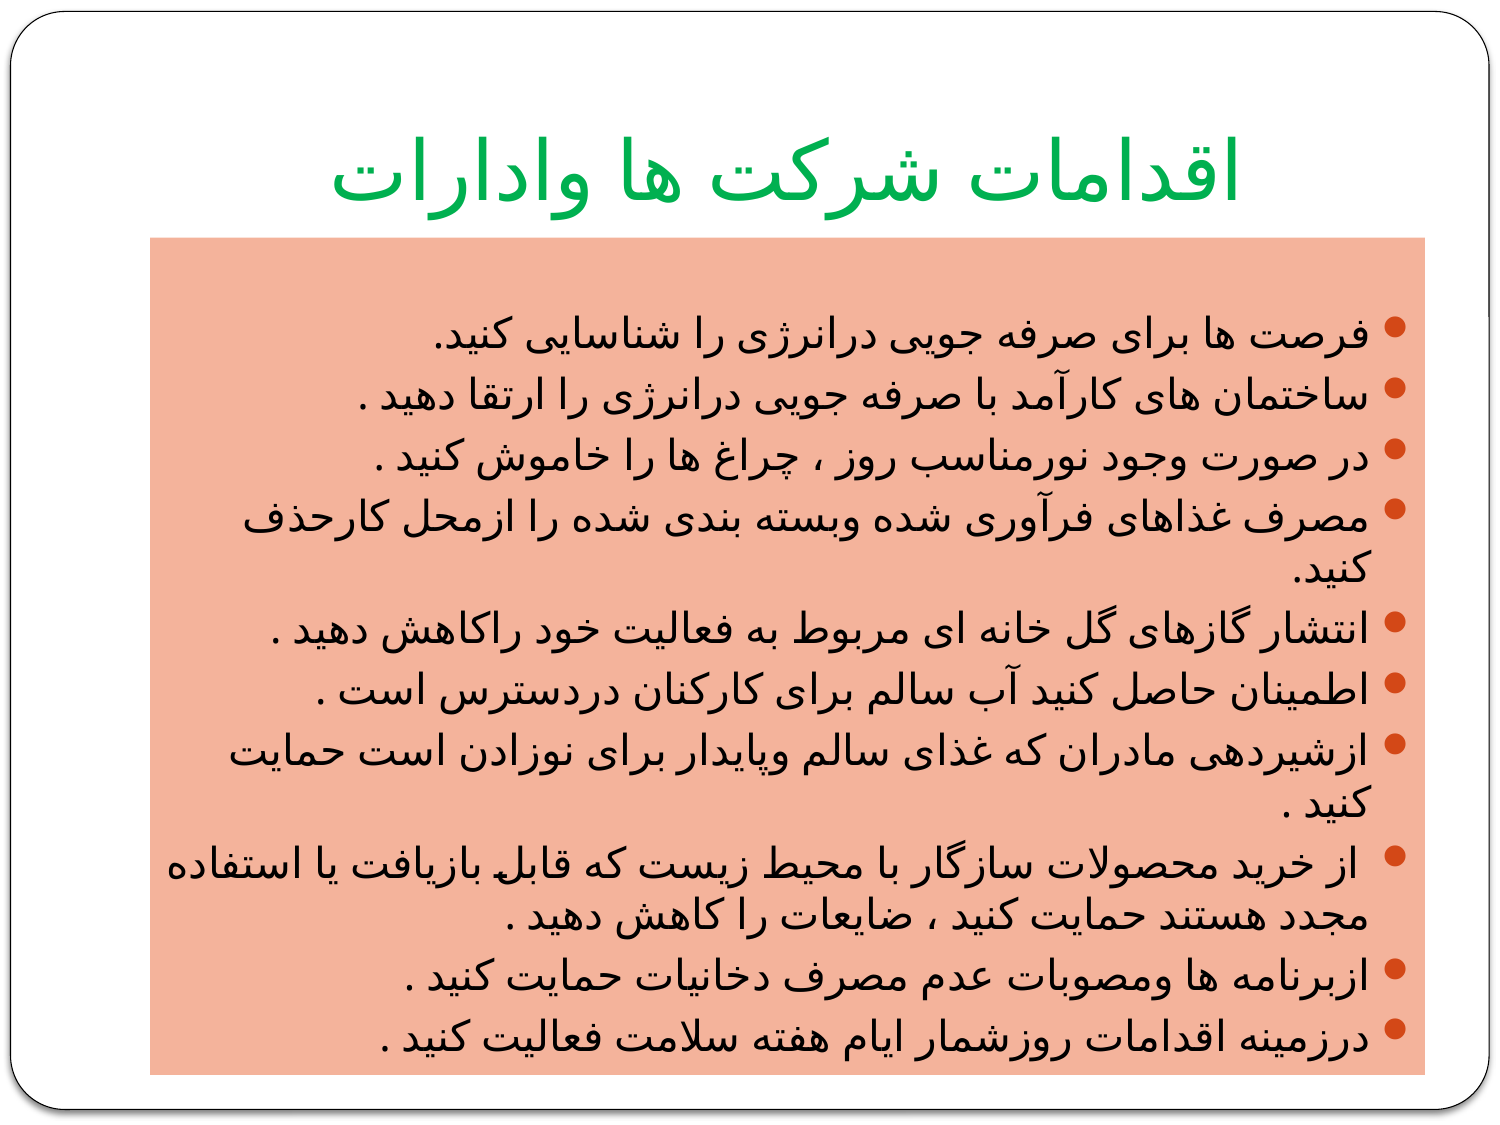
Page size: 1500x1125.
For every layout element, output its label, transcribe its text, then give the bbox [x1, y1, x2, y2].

list فرصت ها برای صرفه جویی درانرژی را شناسایی کنید. ساختمان های کارآمد با صرفه جویی درانرژی را ارتقا دهید . در صورت وجود نورمناسب روز ، چراغ ها را خاموش کنید . مصرف غذاهای فرآوری شده وبسته بندی شده را ازمحل کارحذف کنید. انتشار گازهای گل خانه ای مربوط به فعالیت خود راکاهش دهید . اطمینان حاصل کنید آب سالم برای کارکنان دردسترس است . ازشیردهی مادران که غذای سالم وپایدار برای نوزادن است حمایت کنید . از خرید محصولات سازگار با محیط زیست که قابل بازیافت یا استفاده مجدد هستند حمایت کنید ، ضایعات را کاهش دهید . ازبرنامه ها ومصوبات عدم مصرف دخانیات حمایت کنید . درزمینه اقدامات روزشمار ایام هفته سلامت فعالیت کنید . [150, 237, 1425, 1075]
title اقدامات شرکت ها وادارات [150, 45, 1425, 233]
